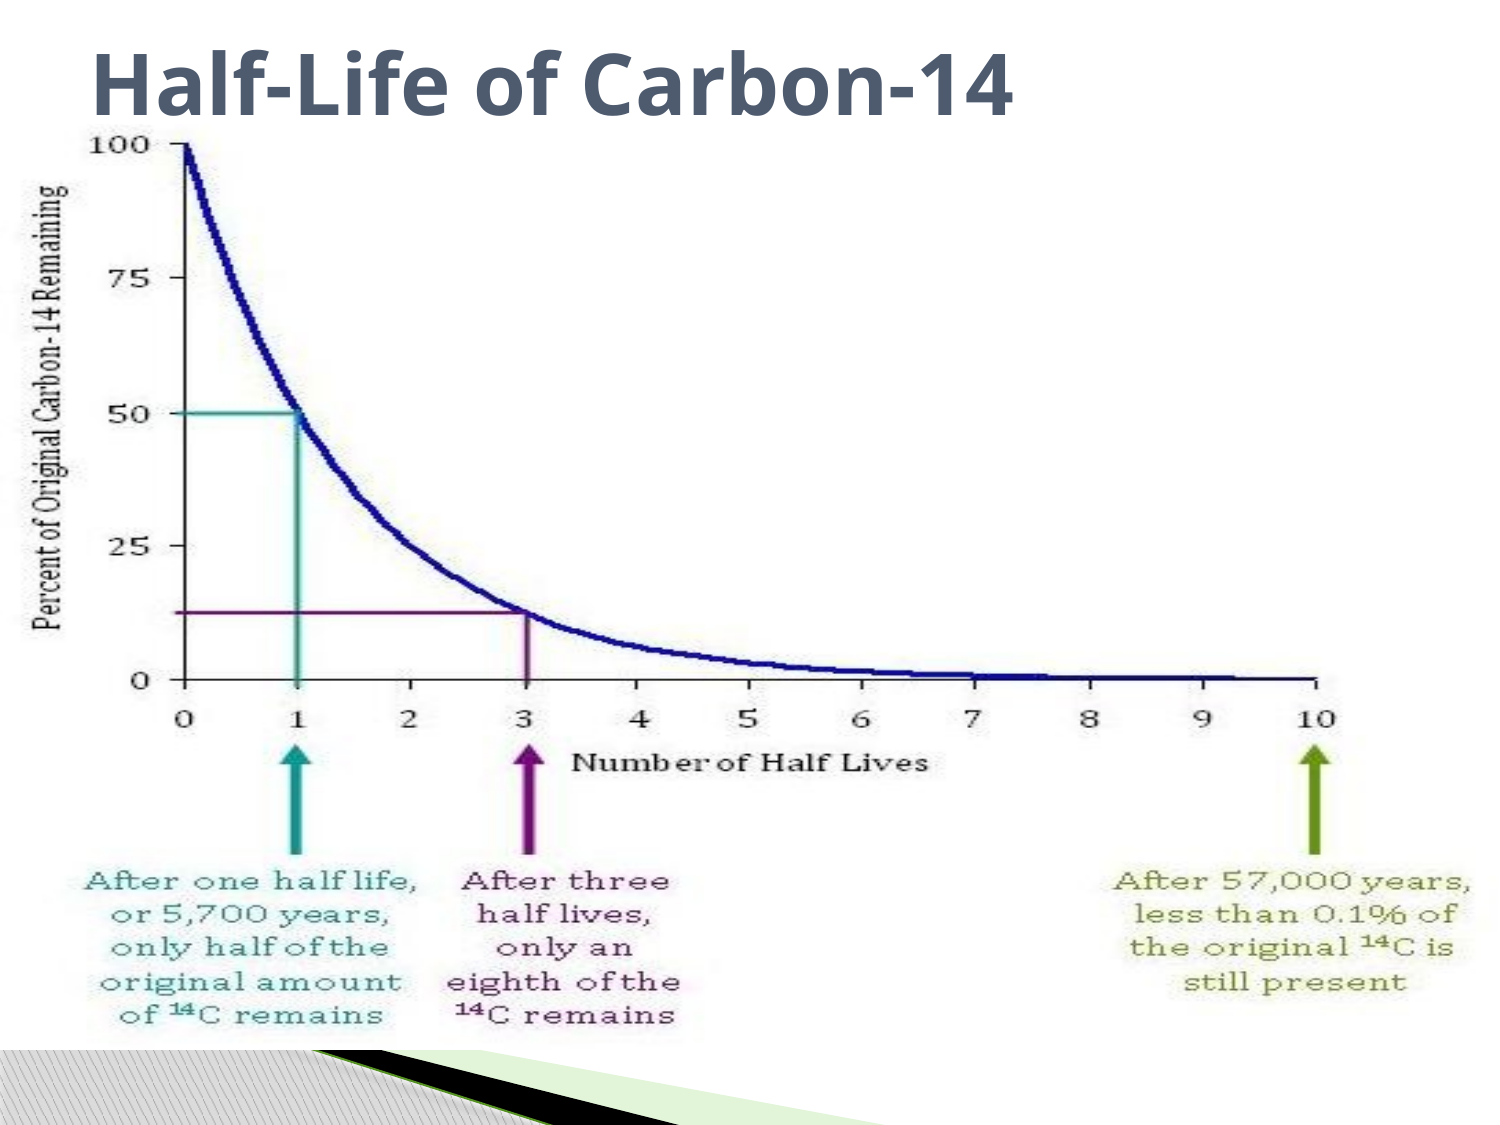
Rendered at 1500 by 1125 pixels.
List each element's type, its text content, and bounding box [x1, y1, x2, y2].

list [0, 124, 1500, 1051]
title Half-Life of Carbon-14 [75, 0, 1425, 124]
